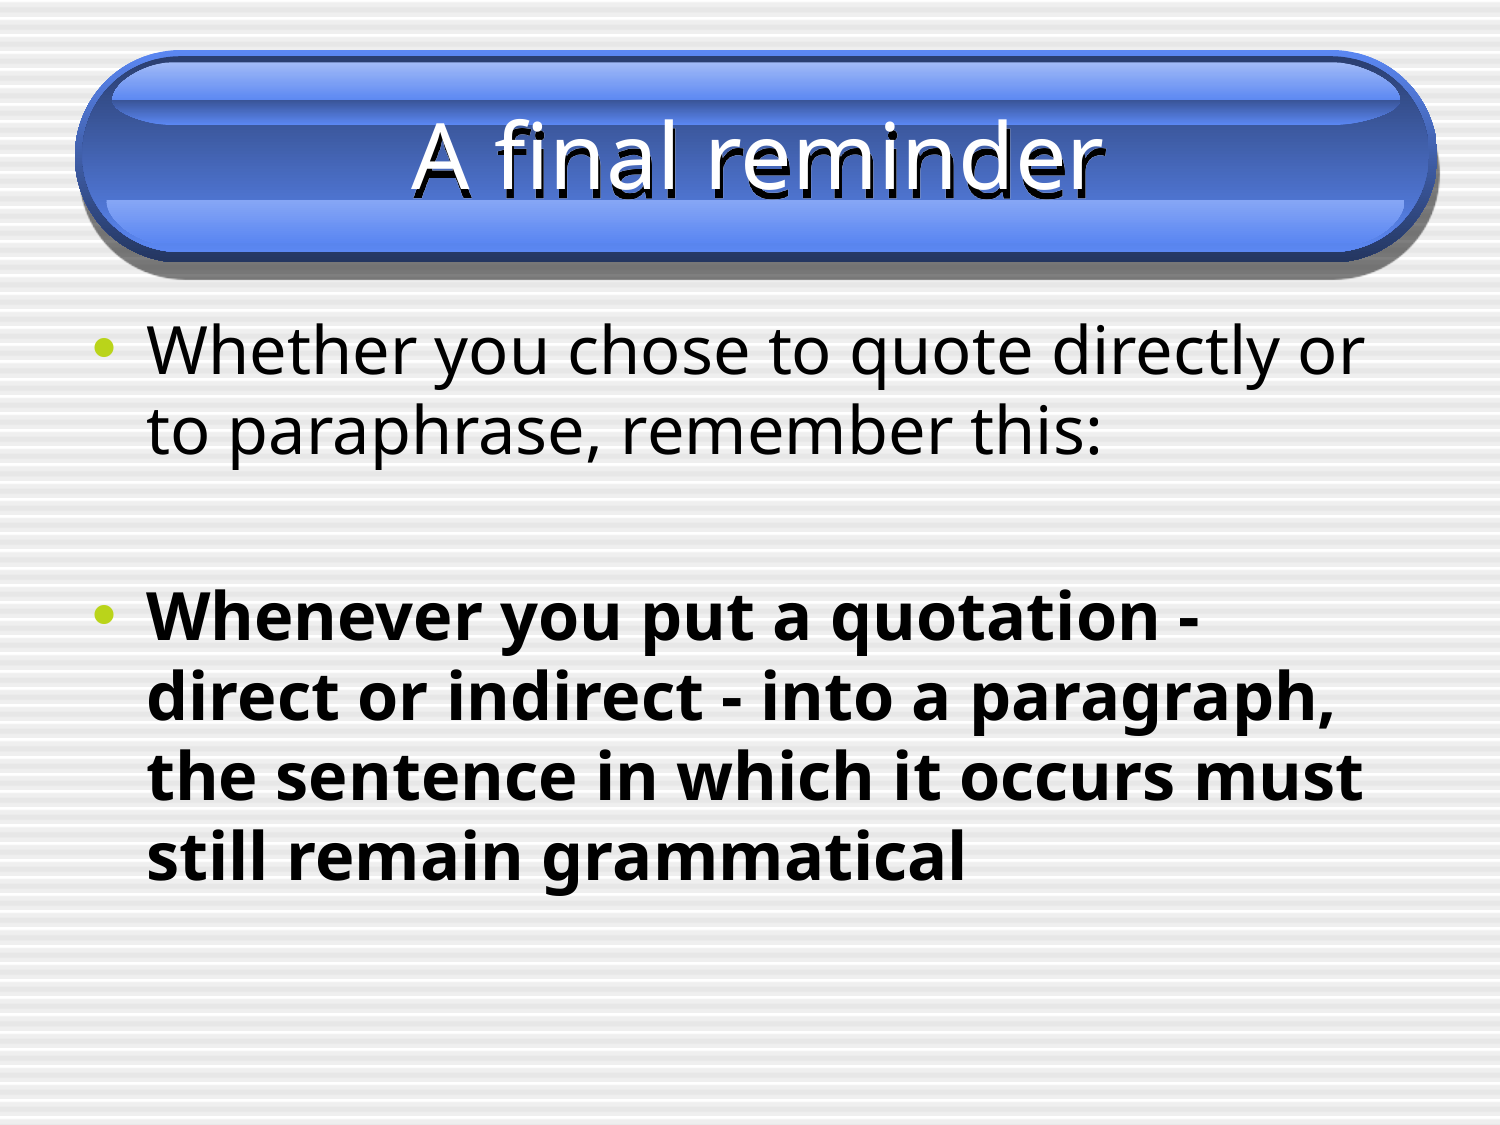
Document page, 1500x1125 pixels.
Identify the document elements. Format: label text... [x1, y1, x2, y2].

title A final reminder [129, 79, 1388, 226]
list Whether you chose to quote directly or to paraphrase, remember this: Whenever you put a quotation - direct or indirect - into a paragraph, the sentence in which it occurs must still remain grammatical [74, 299, 1426, 1013]
picture [0, 0, 1500, 1125]
